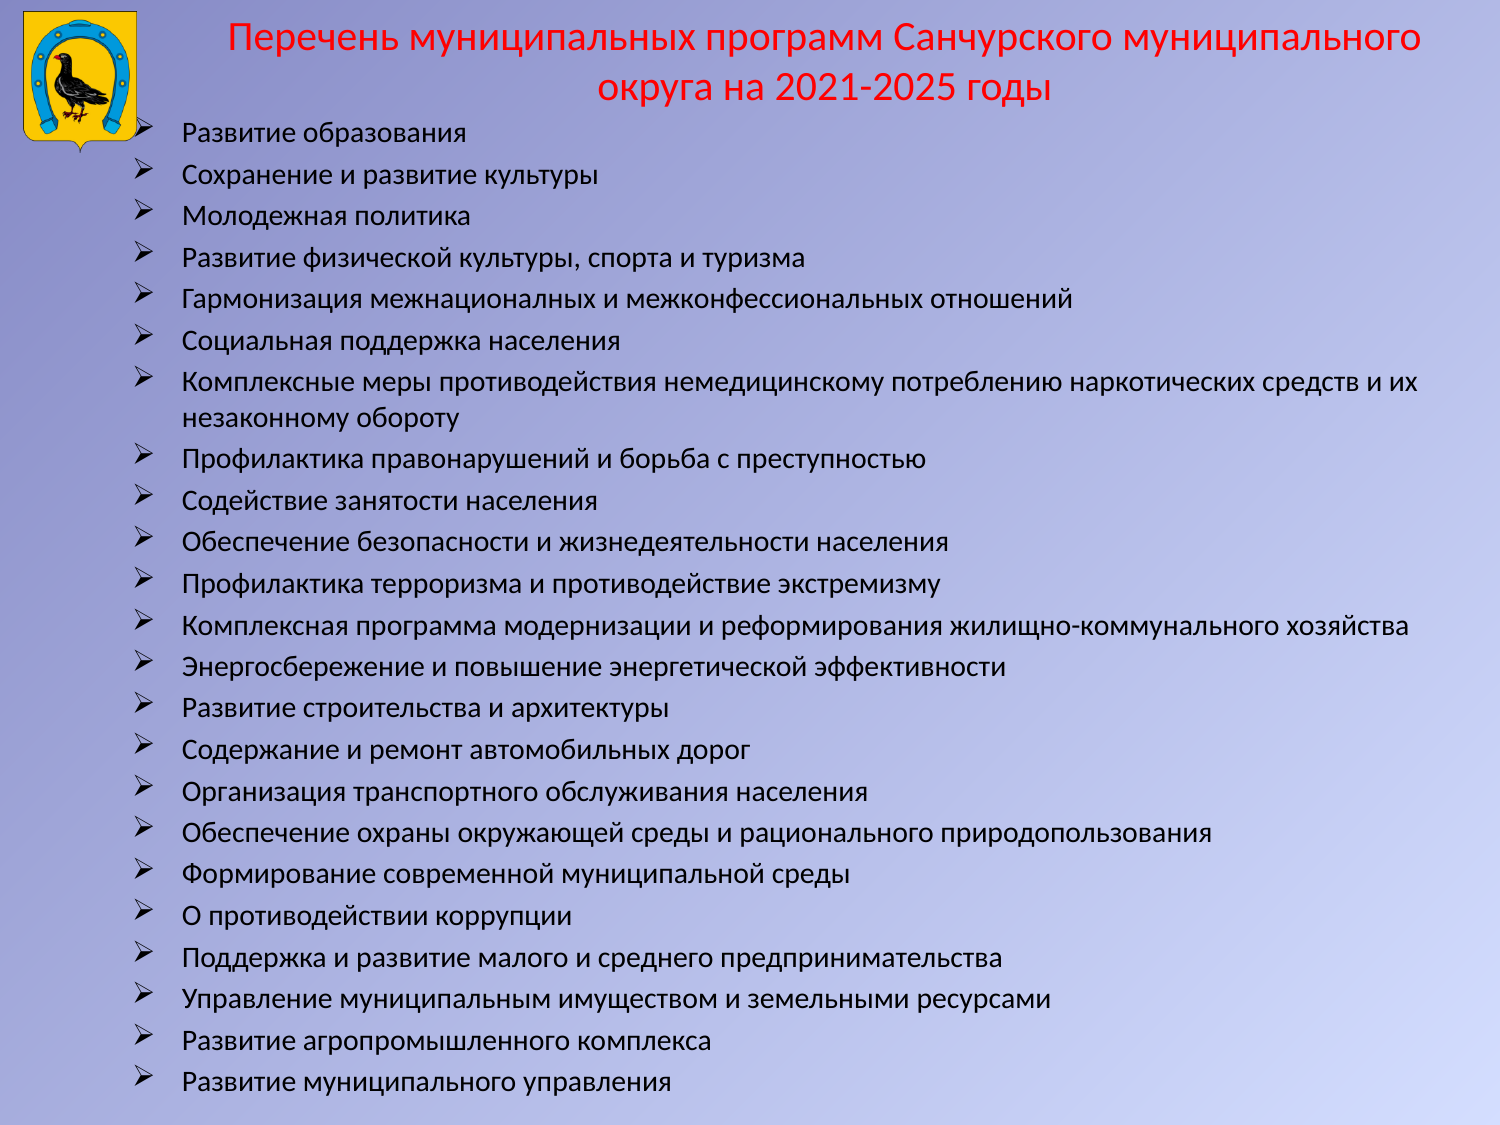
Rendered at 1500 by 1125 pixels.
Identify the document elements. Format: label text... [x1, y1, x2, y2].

picture [23, 11, 137, 153]
list Развитие образования Сохранение и развитие культуры Молодежная политика Развитие физической культуры, спорта и туризма Гармонизация межнационалных и межконфессиональных отношений Социальная поддержка населения Комплексные меры противодействия немедицинскому потреблению наркотических средств и их незаконному обороту Профилактика правонарушений и борьба с преступностью Содействие занятости населения Обеспечение безопасности и жизнедеятельности населения Профилактика терроризма и противодействие экстремизму Комплексная программа модернизации и реформирования жилищно-коммунального хозяйства Энергосбережение и повышение энергетической эффективности Развитие строительства и архитектуры Содержание и ремонт автомобильных дорог Организация транспортного обслуживания населения Обеспечение охраны окружающей среды и рационального природопользования Формирование современной муниципальной среды О противодействии коррупции Поддержка и развитие малого и среднего предпринимательства Управление муниципальным имуществом и земельными ресурсами Развитие агропромышленного комплекса Развитие муниципального управления [117, 105, 1468, 1125]
title Перечень муниципальных программ Санчурского муниципального округа на 2021-2025 годы [150, 0, 1500, 141]
